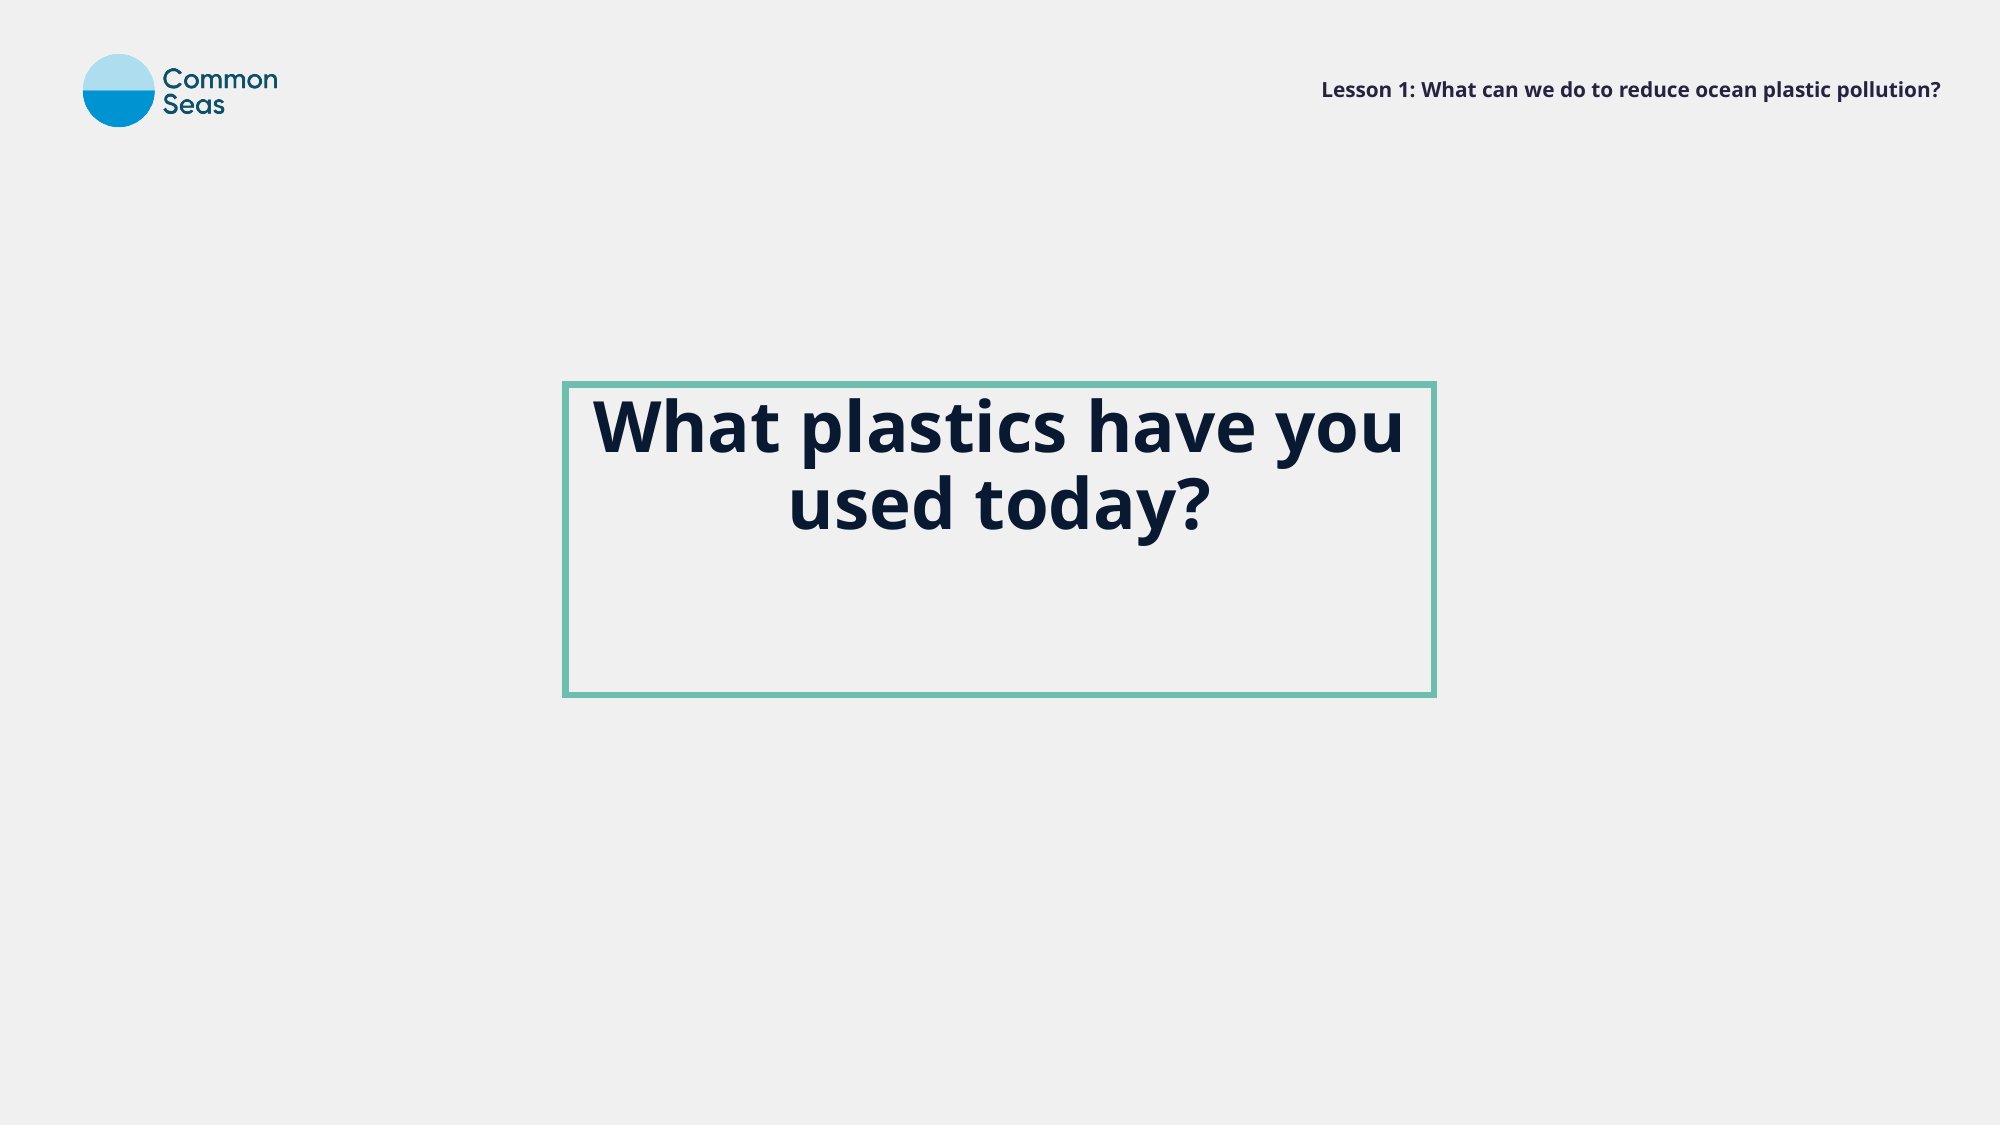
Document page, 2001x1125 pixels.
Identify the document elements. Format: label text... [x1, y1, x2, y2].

list What plastics have you used today? [562, 381, 1437, 698]
title Lesson 1: What can we do to reduce ocean plastic pollution? [1311, 67, 1949, 114]
picture [75, 51, 285, 130]
